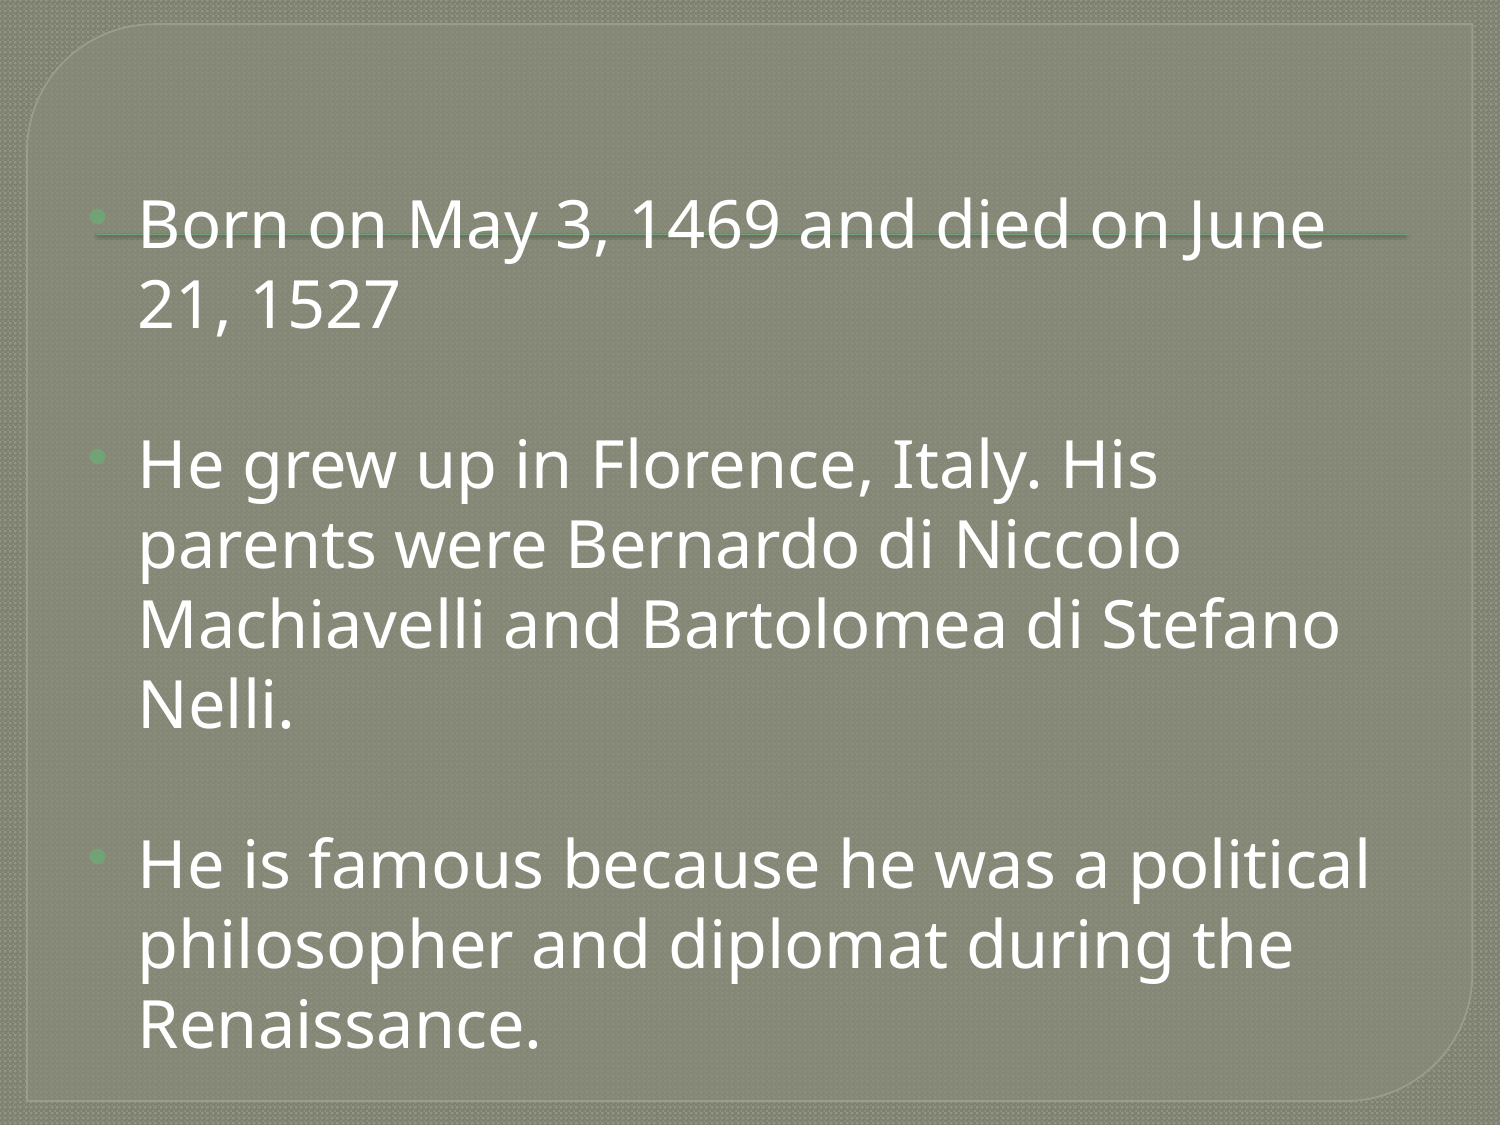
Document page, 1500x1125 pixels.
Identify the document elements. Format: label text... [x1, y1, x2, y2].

list Born on May 3, 1469 and died on June 21, 1527 He grew up in Florence, Italy. His parents were Bernardo di Niccolo Machiavelli and Bartolomea di Stefano Nelli. He is famous because he was a political philosopher and diplomat during the Renaissance. [75, 174, 1425, 1063]
